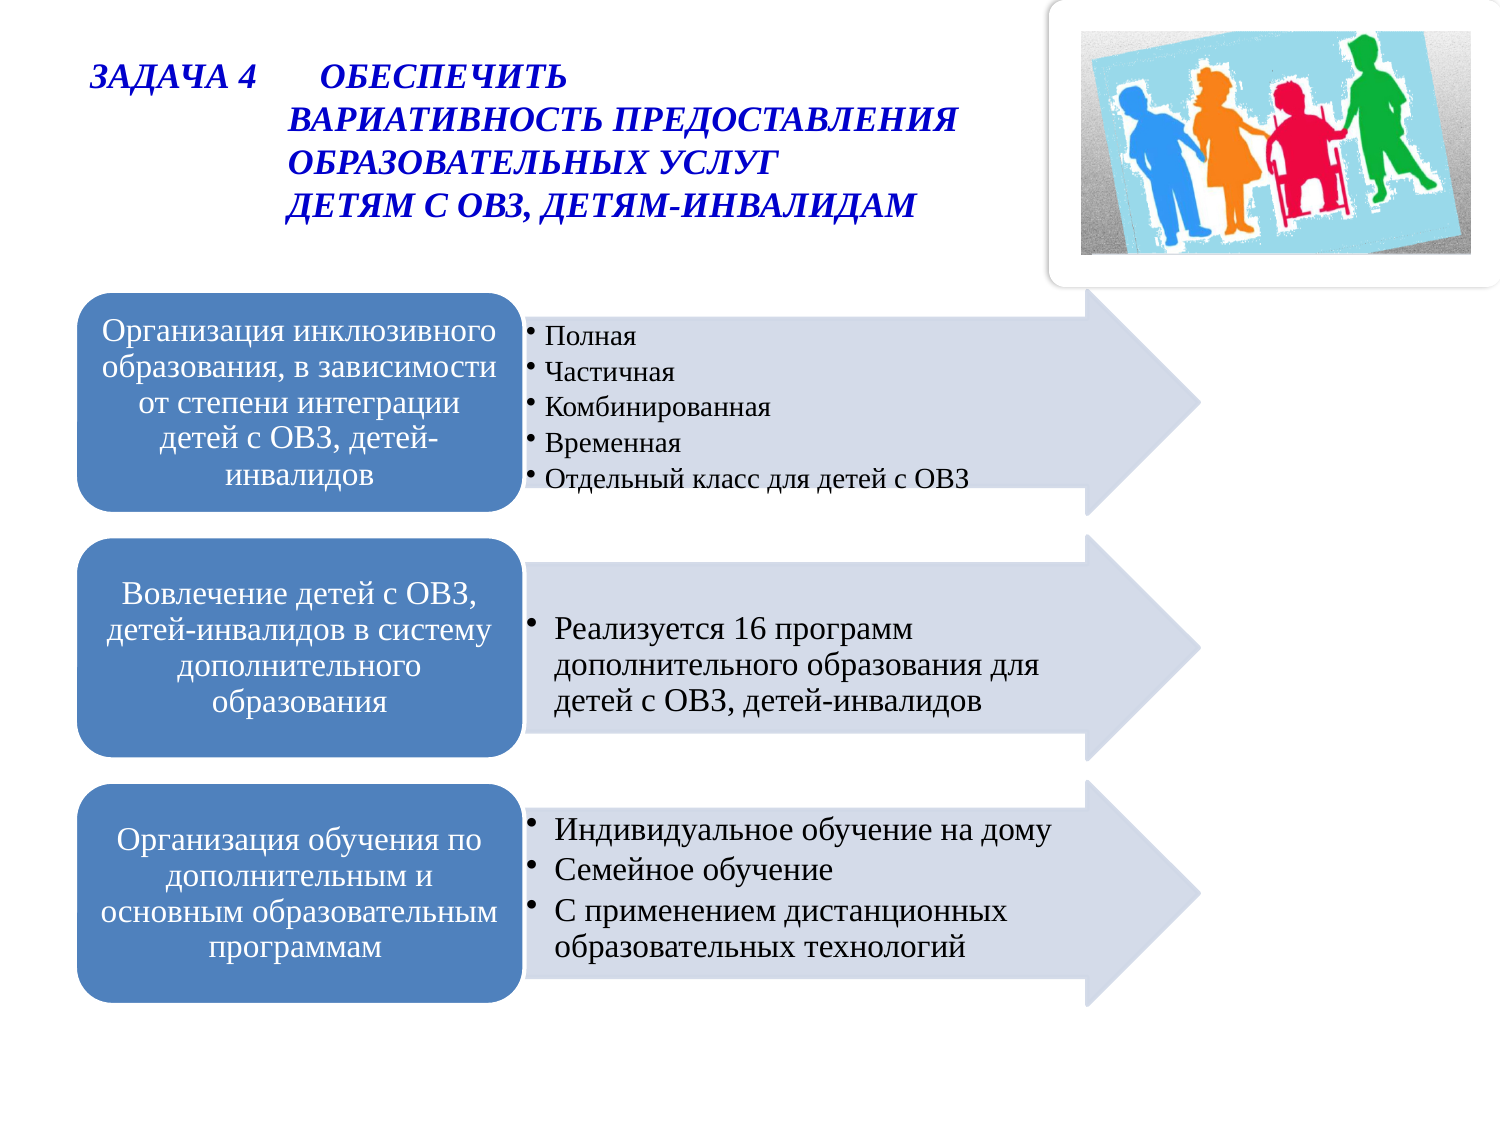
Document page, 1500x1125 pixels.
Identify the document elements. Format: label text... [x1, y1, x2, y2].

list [74, 290, 1200, 1006]
picture [1080, 30, 1471, 256]
title ЗАДАЧА 4 ОБЕСПЕЧИТЬ ВАРИАТИВНОСТЬ ПРЕДОСТАВЛЕНИЯ ОБРАЗОВАТЕЛЬНЫХ УСЛУГ ДЕТЯМ С ОВЗ, ДЕТЯМ-ИНВАЛИДАМ [75, 45, 1044, 233]
